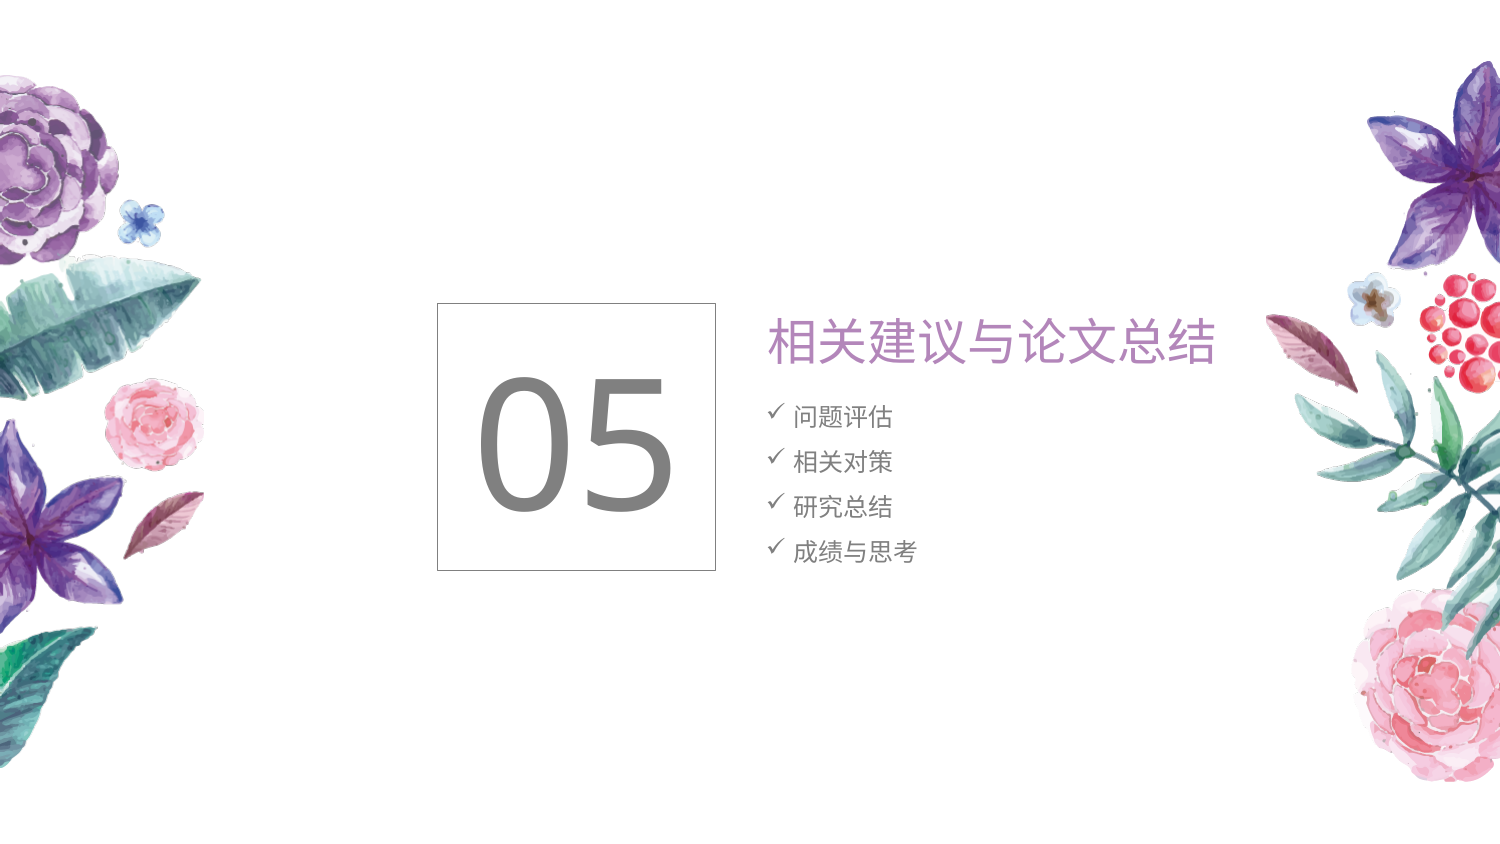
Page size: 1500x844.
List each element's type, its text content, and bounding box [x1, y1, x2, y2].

picture [1265, 61, 1500, 783]
text_box 05 [437, 303, 716, 571]
picture [0, 75, 204, 769]
text_box 相关建议与论文总结 [752, 303, 1233, 379]
text_box 问题评估 相关对策 研究总结 成绩与思考 [751, 379, 934, 574]
